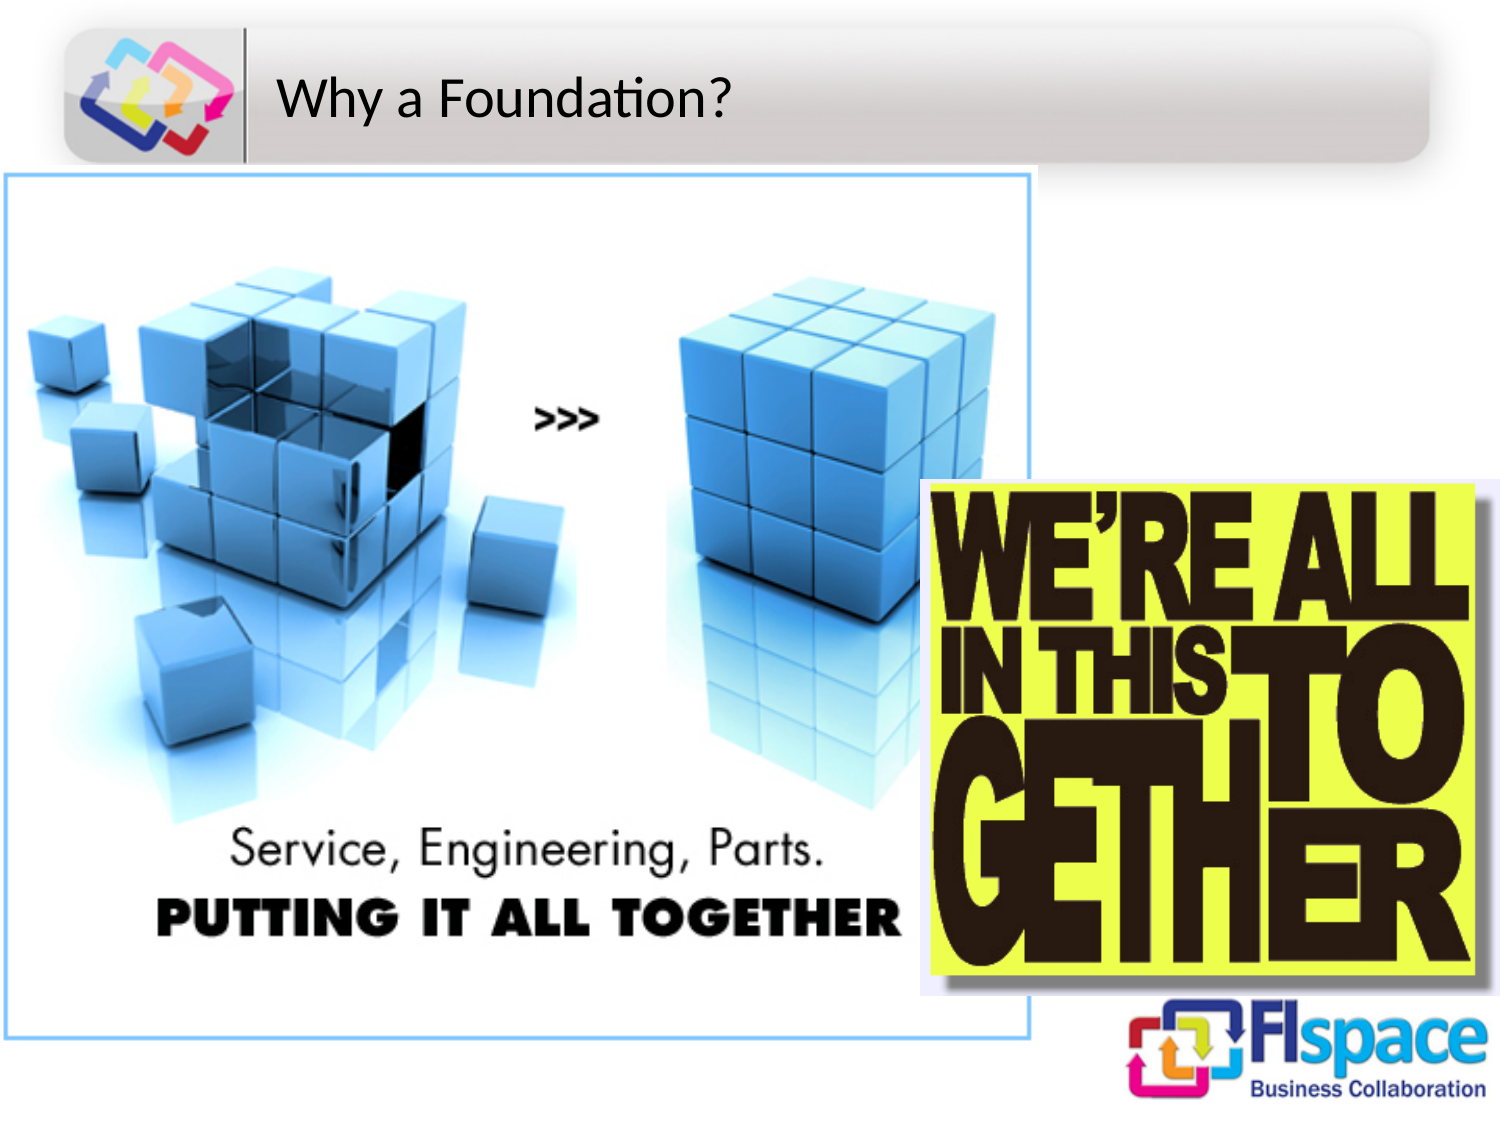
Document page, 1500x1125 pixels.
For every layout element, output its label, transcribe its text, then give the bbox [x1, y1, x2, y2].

picture [0, 0, 1500, 1125]
title Why a Foundation? [261, 39, 1401, 149]
